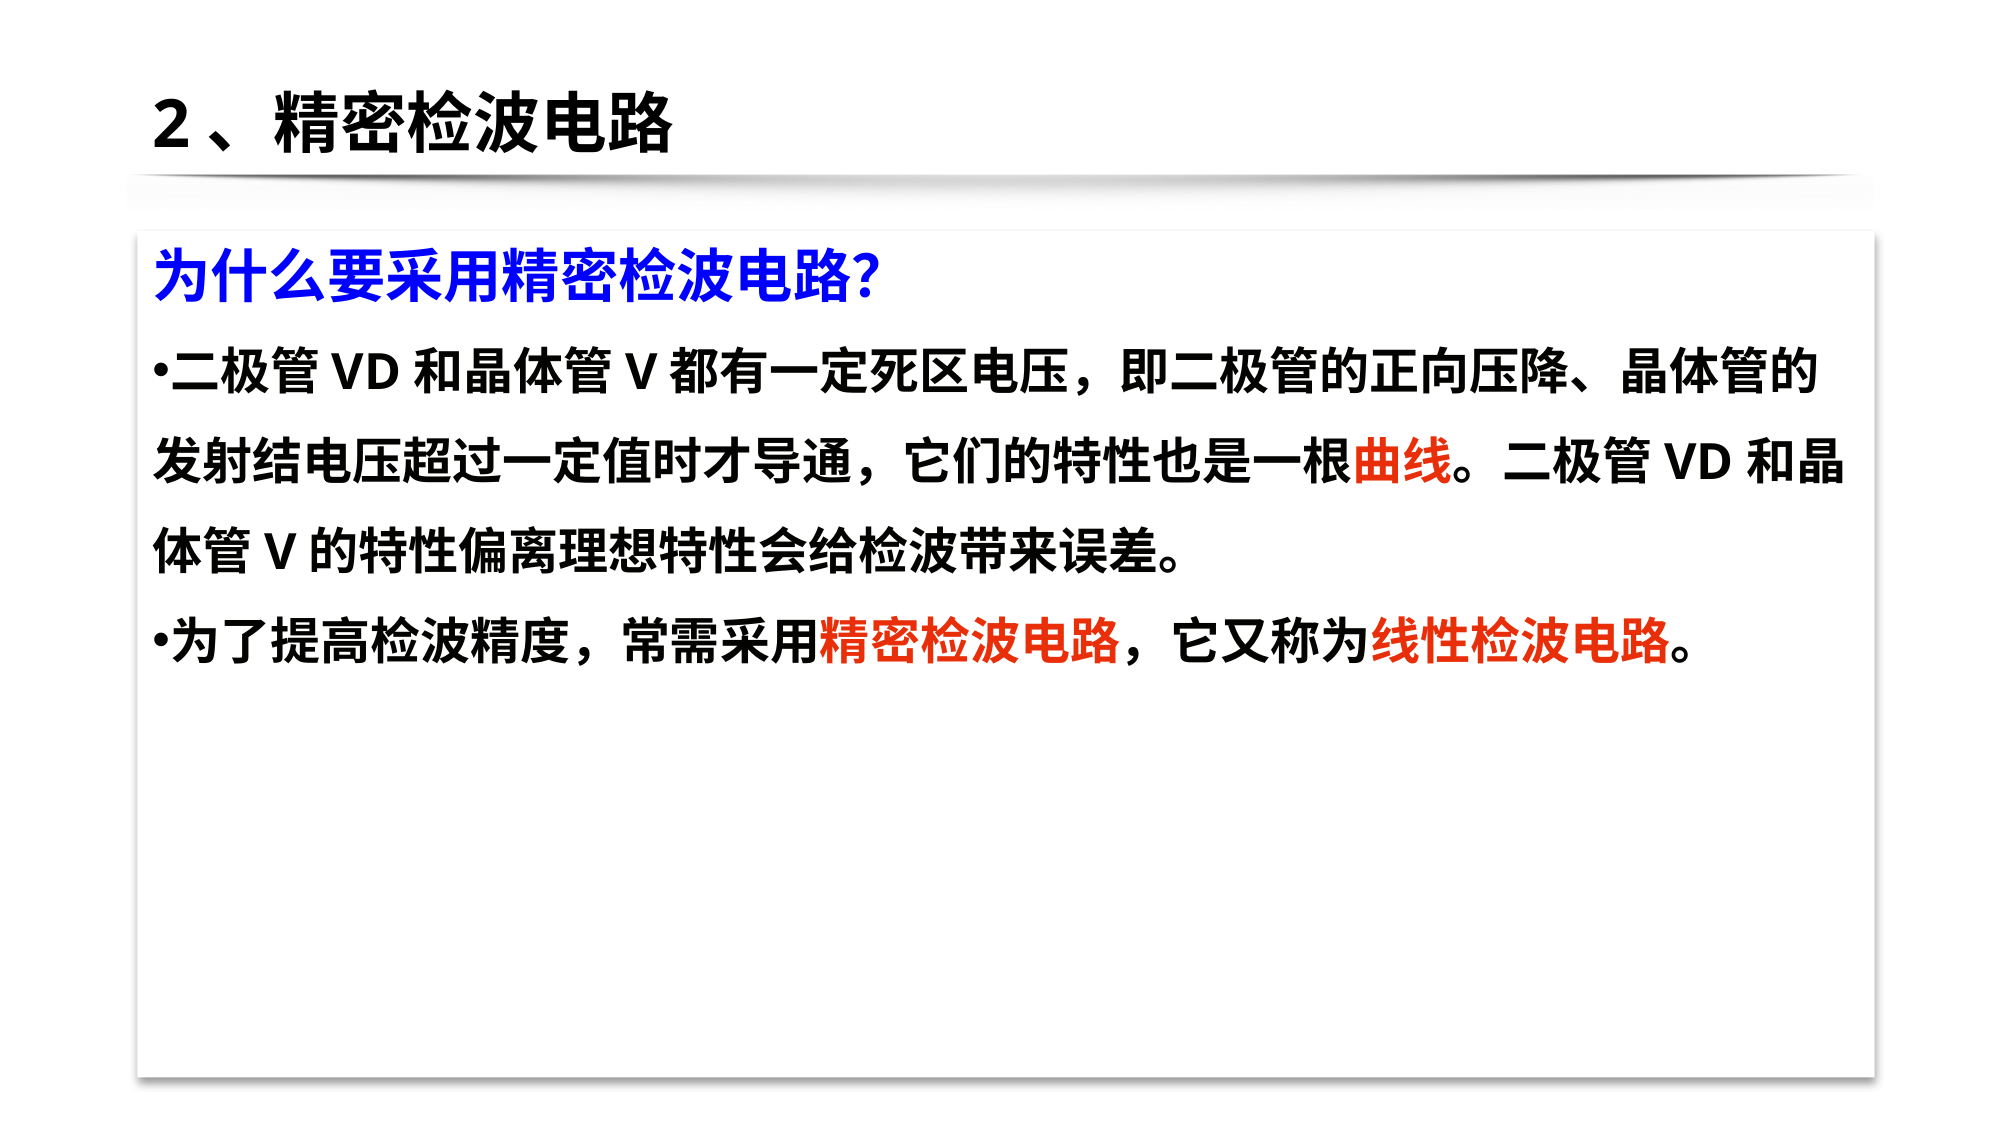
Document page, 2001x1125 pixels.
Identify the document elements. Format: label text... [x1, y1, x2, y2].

title 2、精密检波电路 [137, 77, 1863, 175]
text_box [385, 278, 1647, 378]
picture [127, 175, 1874, 211]
list 为什么要采用精密检波电路？ 二极管VD和晶体管V都有一定死区电压，即二极管的正向压降、晶体管的发射结电压超过一定值时才导通，它们的特性也是一根曲线。二极管VD和晶体管V的特性偏离理想特性会给检波带来误差。 为了提高检波精度，常需采用精密检波电路，它又称为线性检波电路。 [137, 196, 1863, 1014]
